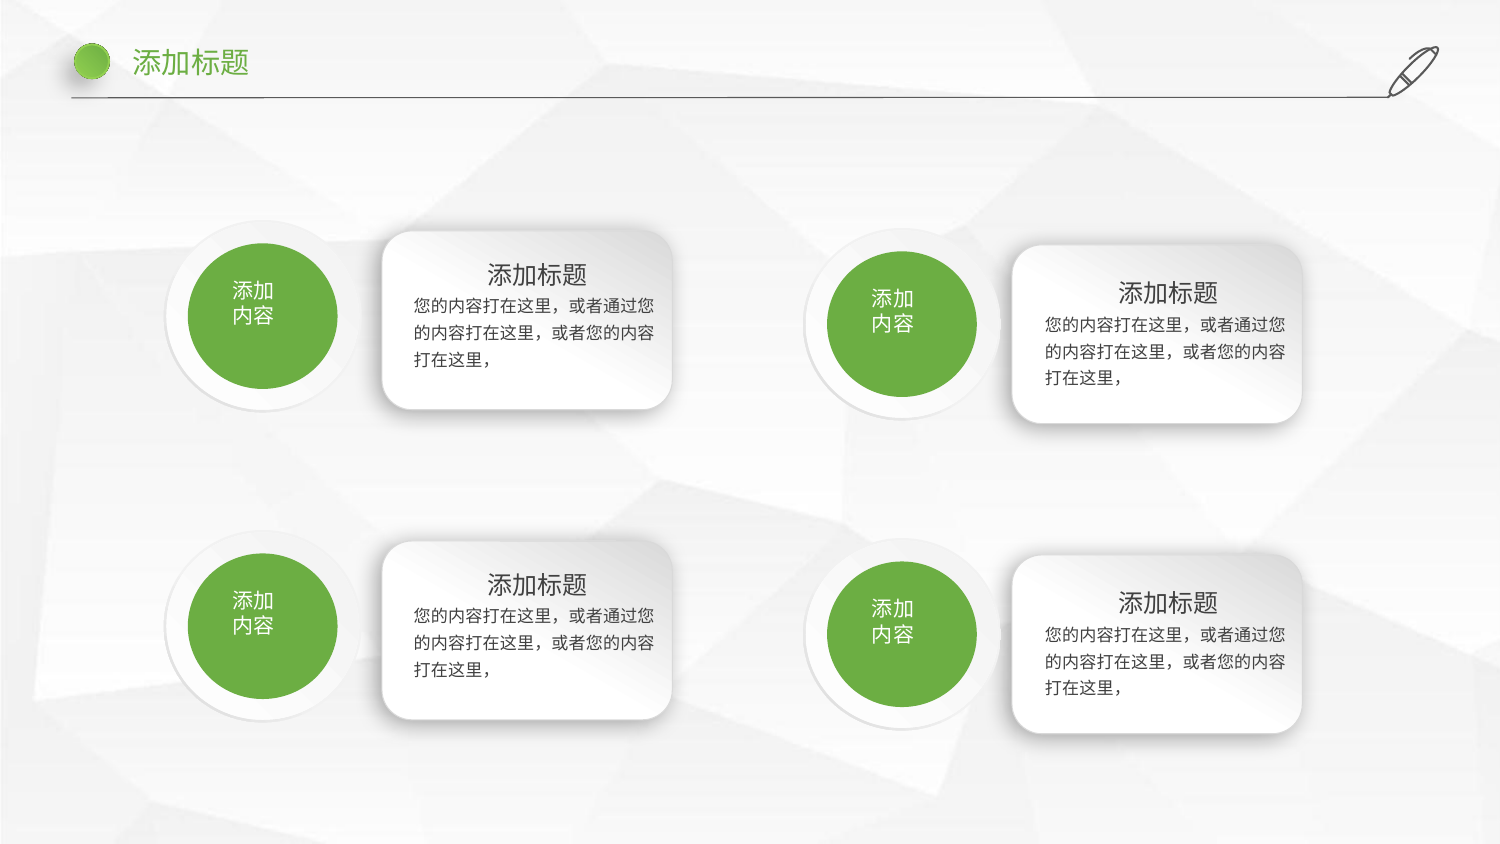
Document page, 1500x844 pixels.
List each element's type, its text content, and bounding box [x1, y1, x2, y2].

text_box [163, 529, 362, 723]
text_box [1011, 554, 1303, 734]
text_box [74, 43, 110, 79]
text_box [163, 219, 362, 413]
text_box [402, 244, 677, 377]
text_box [1011, 244, 1303, 424]
picture [0, 0, 1500, 844]
text_box [381, 230, 673, 410]
text_box 添加标题 [121, 38, 261, 85]
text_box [402, 554, 677, 687]
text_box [802, 227, 1001, 421]
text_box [802, 538, 1001, 731]
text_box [1033, 572, 1308, 705]
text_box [1033, 262, 1308, 395]
text_box [381, 540, 673, 720]
text_box [1388, 47, 1439, 98]
